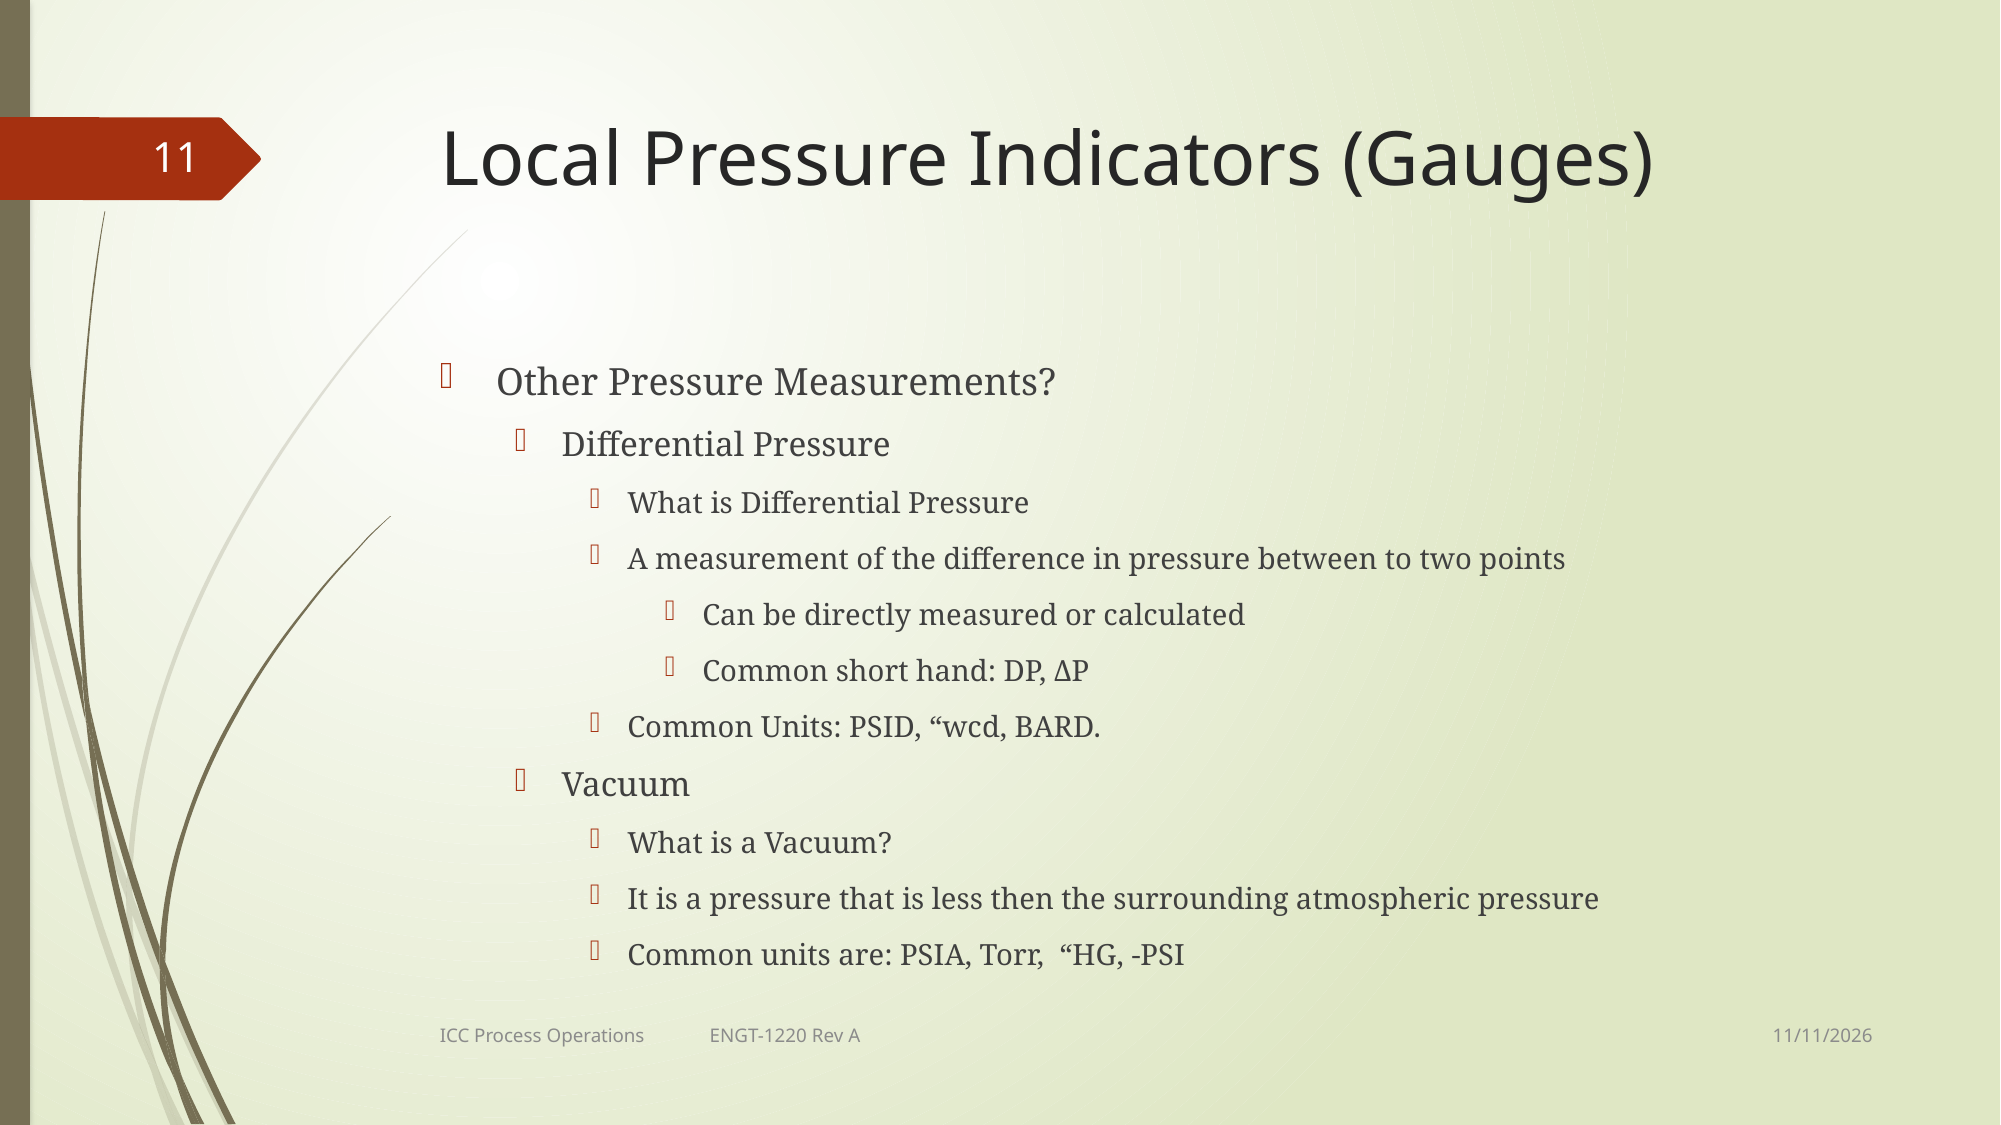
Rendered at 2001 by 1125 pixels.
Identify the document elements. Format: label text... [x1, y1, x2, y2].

list Other Pressure Measurements? Differential Pressure What is Differential Pressure A measurement of the difference in pressure between to two points Can be directly measured or calculated Common short hand: DP, ΔP Common Units: PSID, “wcd, BARD. Vacuum What is a Vacuum? It is a pressure that is less then the surrounding atmospheric pressure Common units are: PSIA, Torr, “HG, -PSI [424, 350, 1888, 1079]
title Local Pressure Indicators (Gauges) [425, 102, 1888, 313]
slide_number 11 [87, 129, 216, 190]
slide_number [1699, 1005, 1888, 1067]
footer ICC Process Operations ENGT-1220 Rev A [424, 1006, 1675, 1067]
